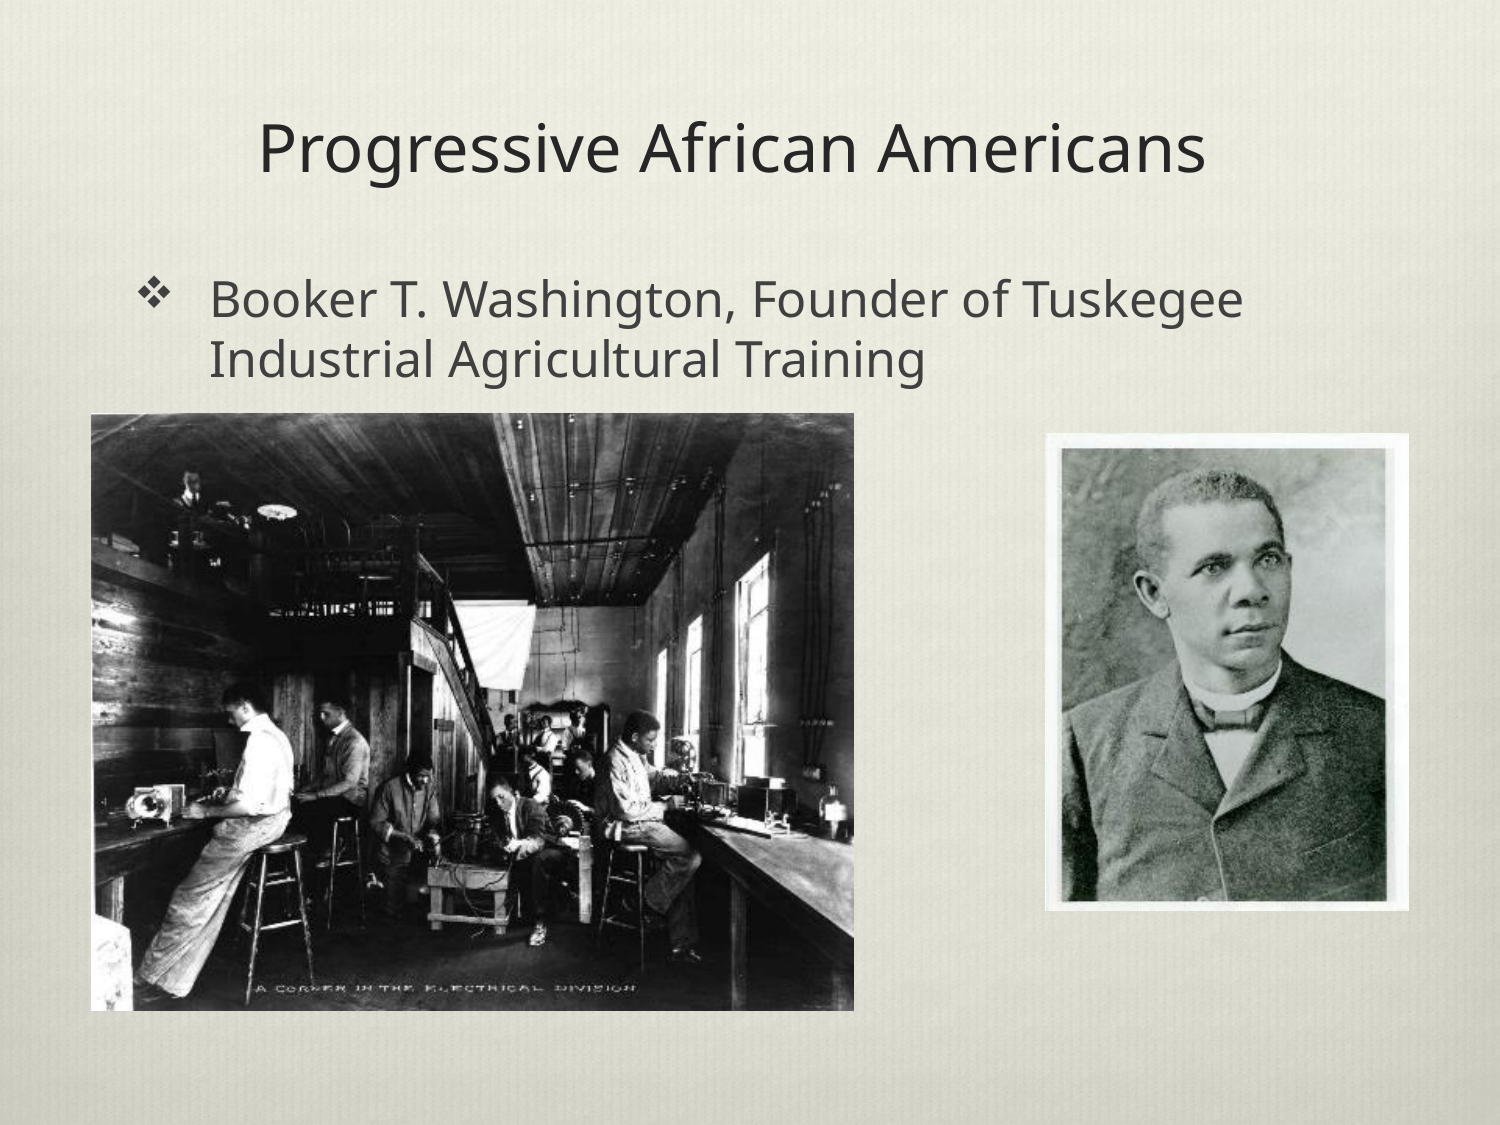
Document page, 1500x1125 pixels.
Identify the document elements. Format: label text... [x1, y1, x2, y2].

picture [90, 412, 855, 1012]
title Progressive African Americans [119, 51, 1381, 240]
picture [1044, 432, 1410, 912]
list Booker T. Washington, Founder of Tuskegee Industrial Agricultural Training [119, 260, 1381, 1011]
